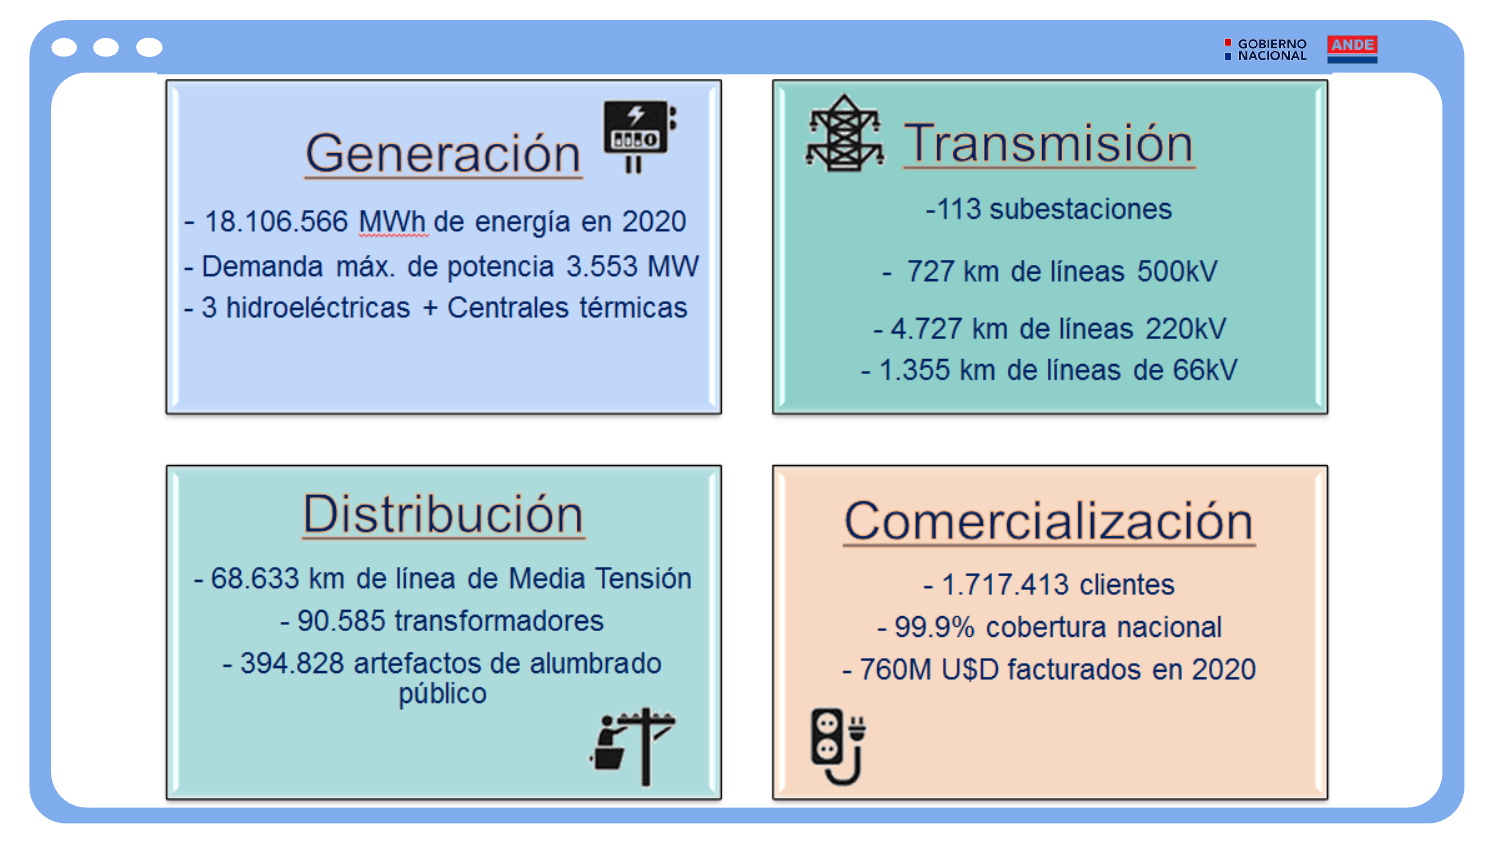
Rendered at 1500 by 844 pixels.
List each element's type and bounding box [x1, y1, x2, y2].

text_box [29, 19, 1465, 824]
picture [156, 71, 1333, 807]
text_box [1222, 22, 1378, 73]
